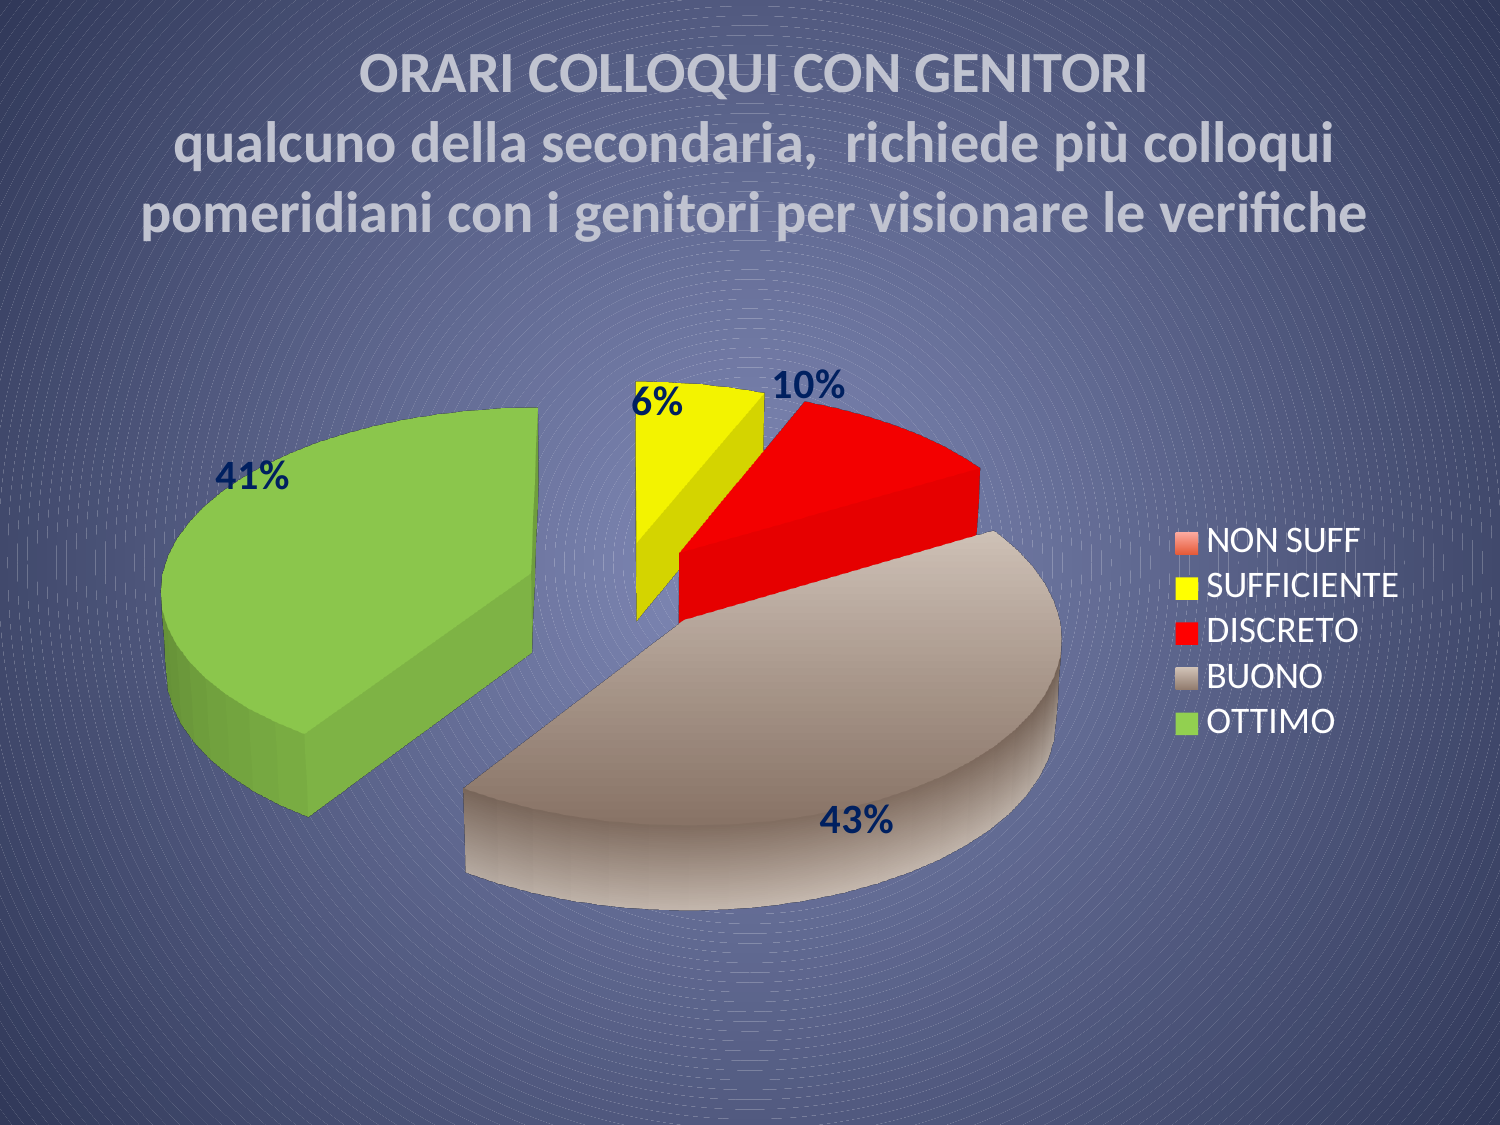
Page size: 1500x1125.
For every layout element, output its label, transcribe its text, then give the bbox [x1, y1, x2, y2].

chart [74, 262, 1426, 1006]
title ORARI COLLOQUI CON GENITORI qualcuno della secondaria, richiede più colloqui pomeridiani con i genitori per visionare le verifiche [79, 45, 1430, 233]
